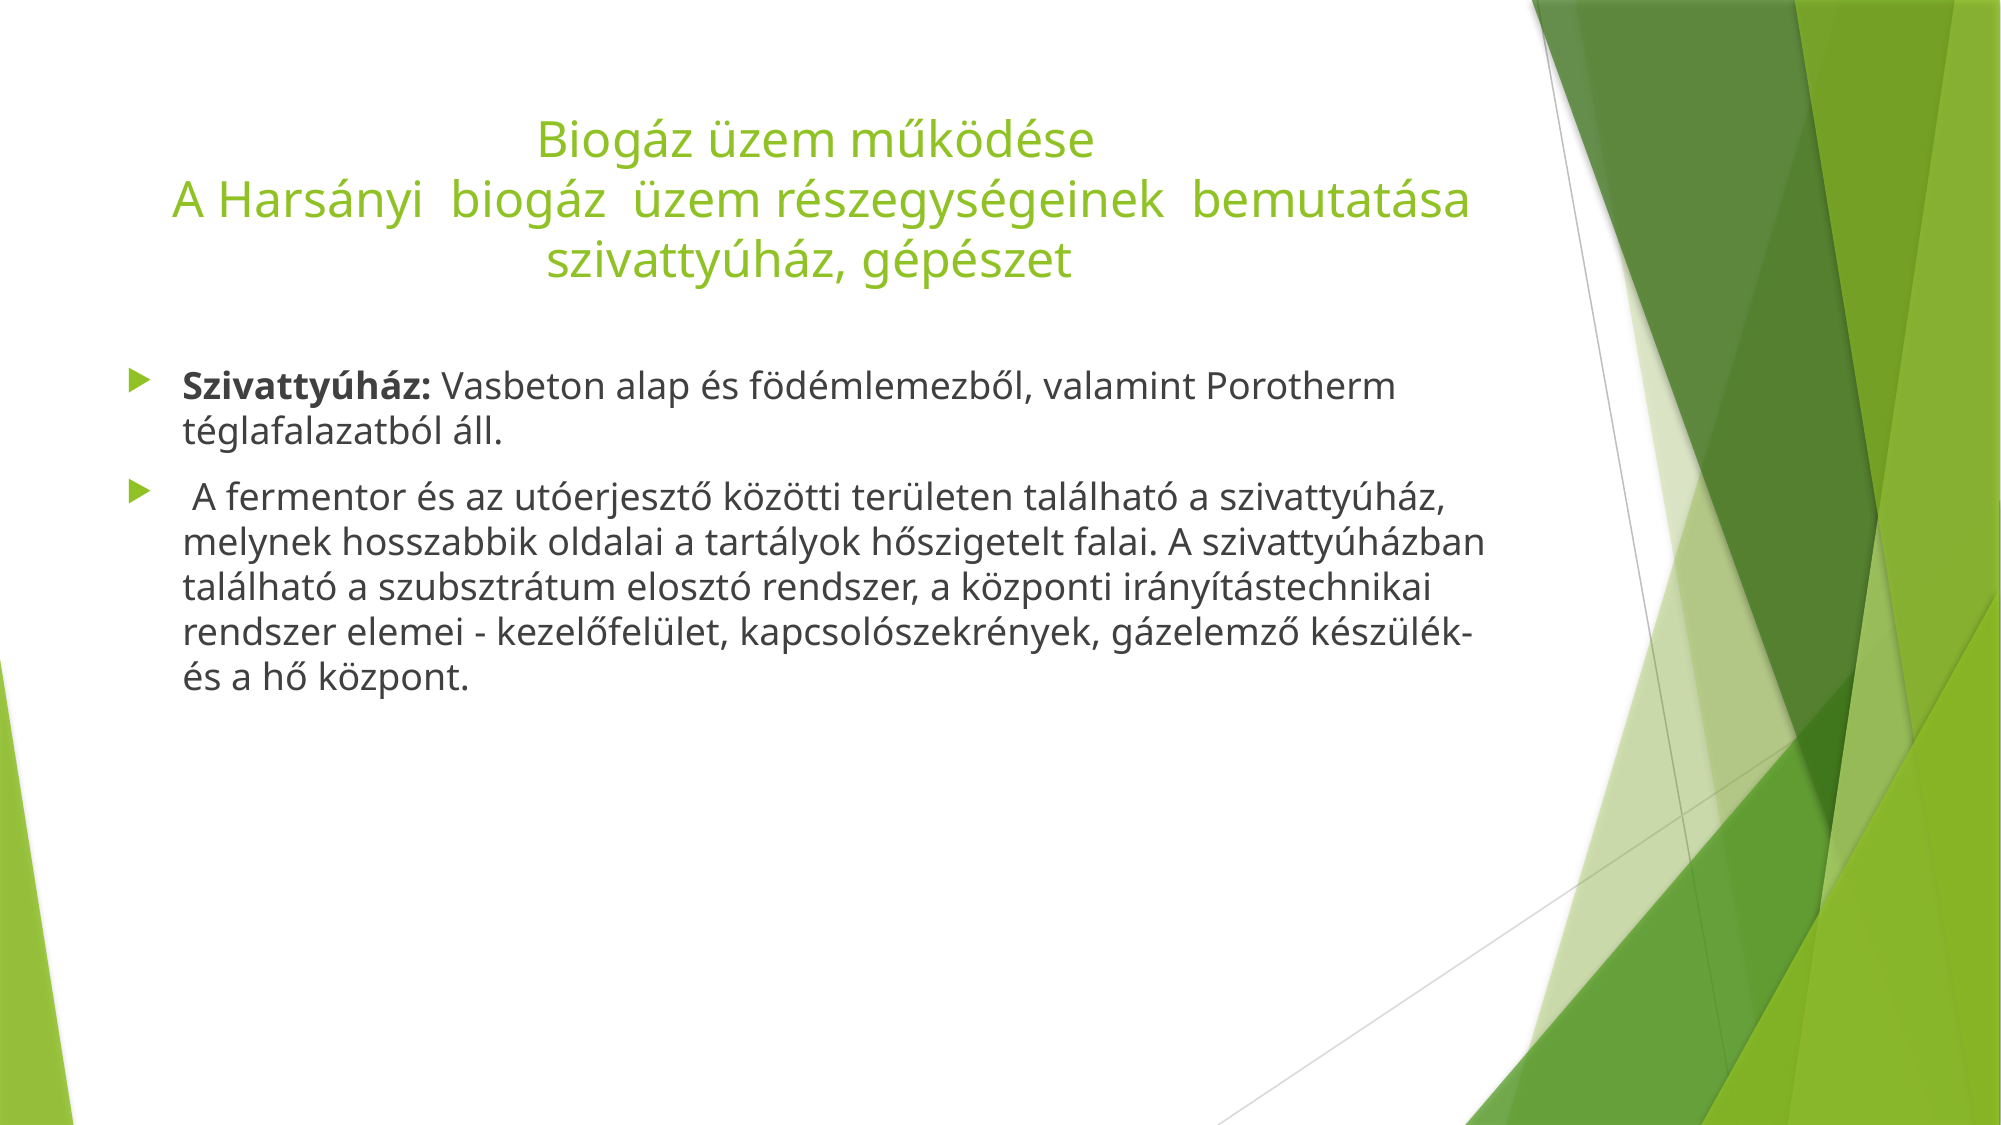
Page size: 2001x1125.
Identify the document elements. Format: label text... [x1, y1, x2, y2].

list Szivattyúház: Vasbeton alap és födémlemezből, valamint Porotherm téglafalazatból áll. A fermentor és az utóerjesztő közötti területen található a szivattyúház, melynek hosszabbik oldalai a tartályok hőszigetelt falai. A szivattyúházban található a szubsztrátum elosztó rendszer, a központi irányítástechnikai rendszer elemei - kezelőfelület, kapcsolószekrények, gázelemző készülék- és a hő központ. [111, 354, 1522, 992]
title Biogáz üzem működése A Harsányi biogáz üzem részegységeinek bemutatása szivattyúház, gépészet [111, 99, 1522, 317]
